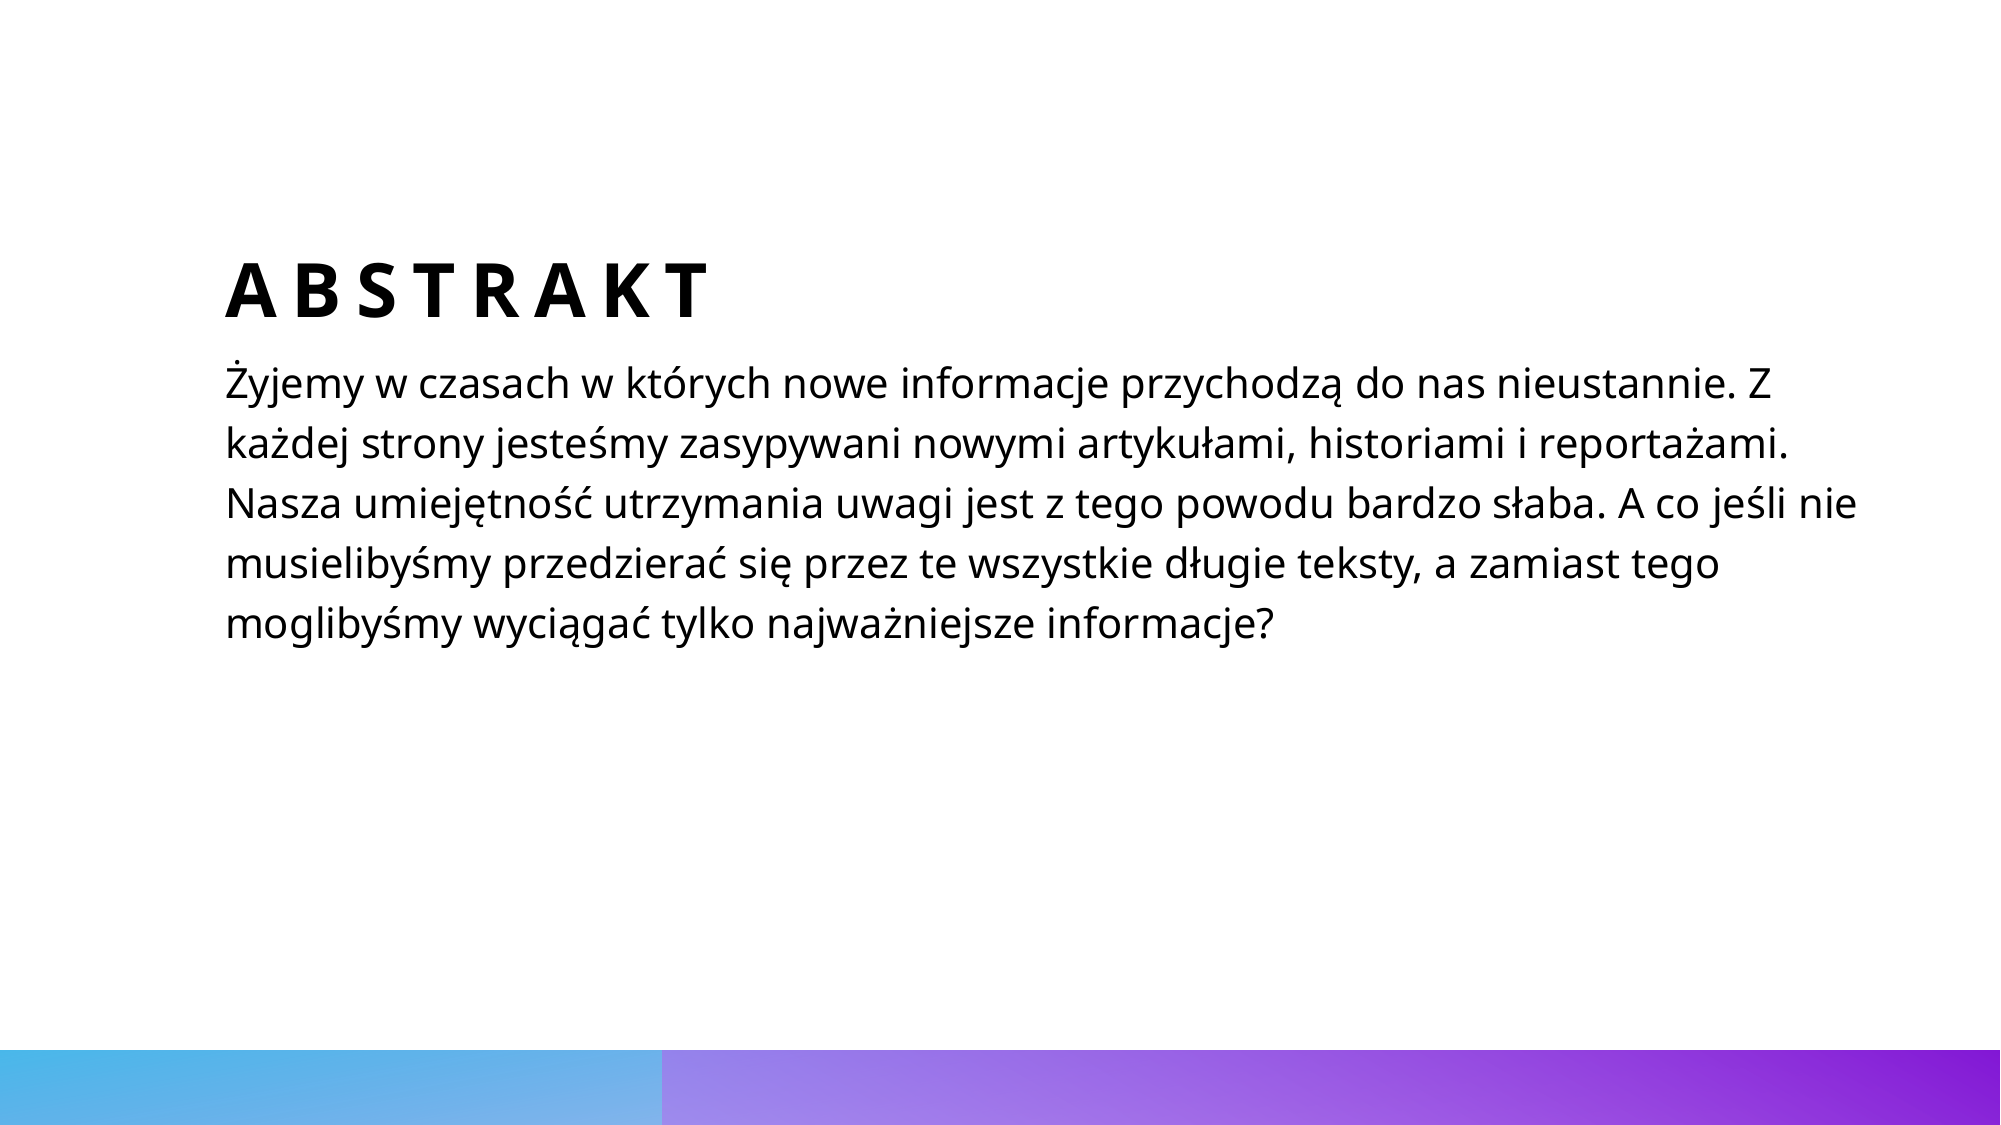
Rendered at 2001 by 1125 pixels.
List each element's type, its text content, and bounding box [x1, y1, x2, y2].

title Abstrakt [225, 130, 1905, 333]
list Żyjemy w czasach w których nowe informacje przychodzą do nas nieustannie. Z każdej strony jesteśmy zasypywani nowymi artykułami, historiami i reportażami. Nasza umiejętność utrzymania uwagi jest z tego powodu bardzo słaba. A co jeśli nie musielibyśmy przedzierać się przez te wszystkie długie teksty, a zamiast tego moglibyśmy wyciągać tylko najważniejsze informacje? [225, 346, 1905, 996]
